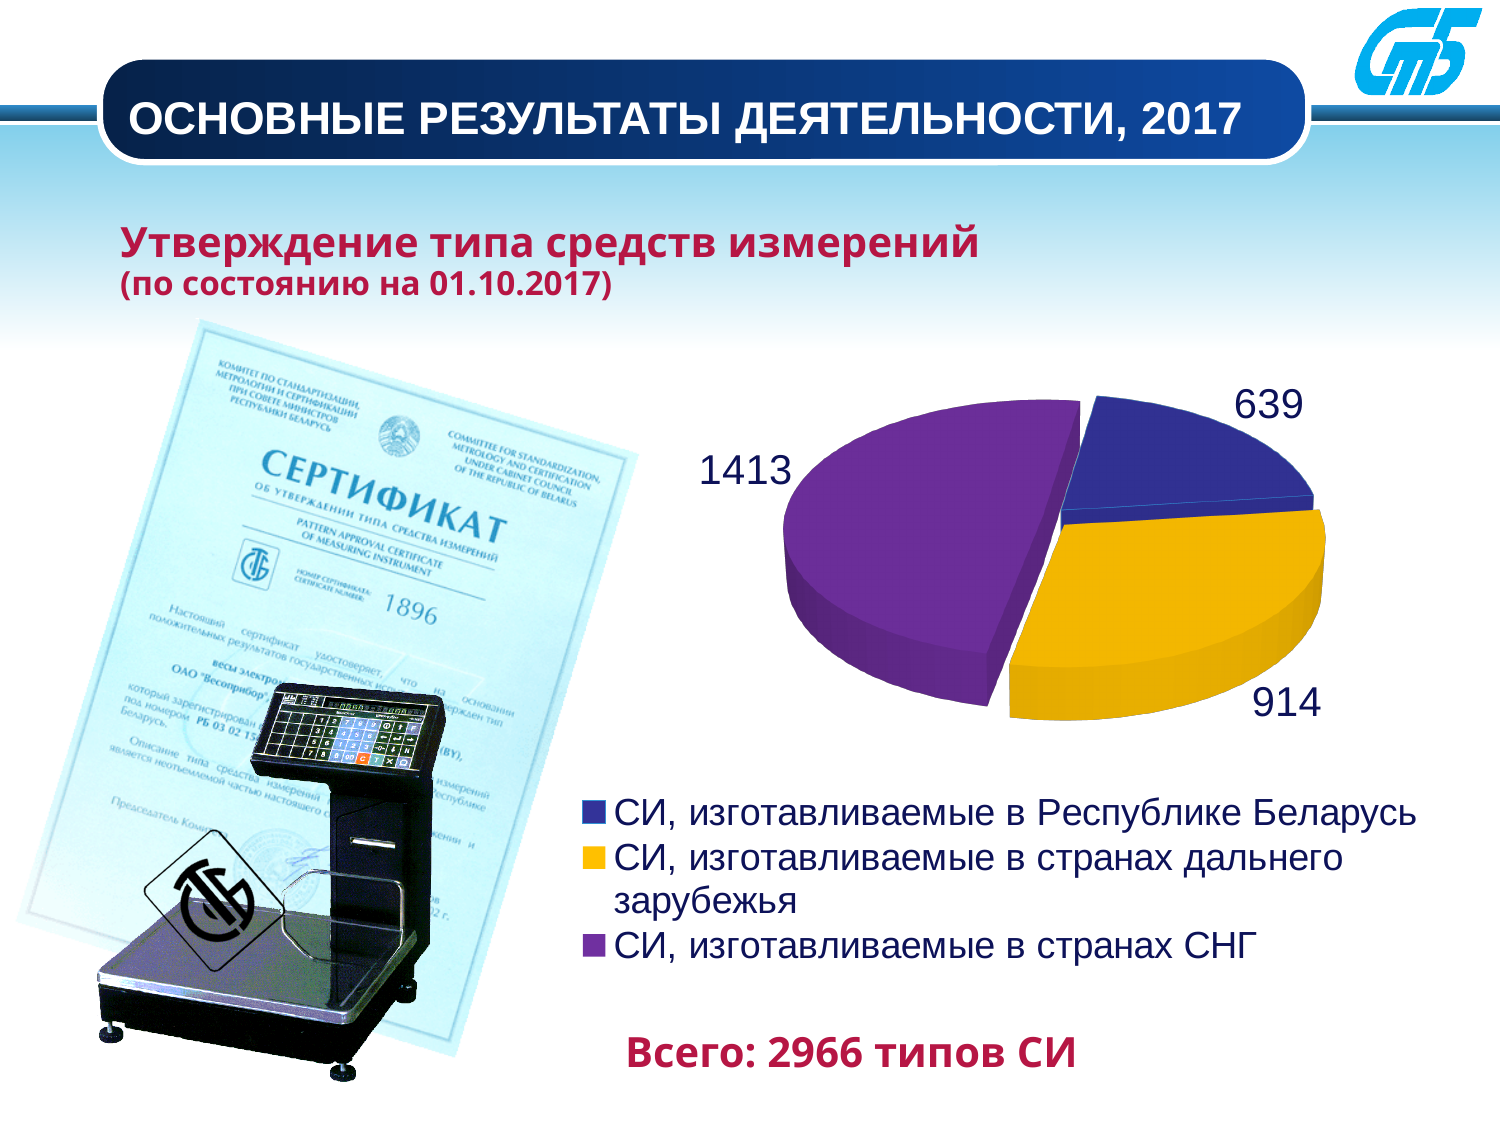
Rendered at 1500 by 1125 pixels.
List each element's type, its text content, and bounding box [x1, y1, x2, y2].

text_box Утверждение типа средств измерений (по состоянию на 01.10.2017) [105, 214, 472, 293]
picture [1352, 7, 1417, 96]
text_box ОСНОВНЫЕ РЕЗУЛЬТАТЫ ДЕЯТЕЛЬНОСТИ, 2017 [107, 61, 1282, 154]
picture [1371, 28, 1442, 75]
picture [1386, 61, 1402, 96]
text_box Всего: 2966 типов СИ [610, 1024, 1278, 1103]
picture [1436, 12, 1483, 96]
chart [477, 161, 1470, 977]
picture [7, 317, 643, 1086]
picture [1404, 61, 1421, 96]
picture [1430, 57, 1449, 76]
picture [1435, 7, 1444, 27]
